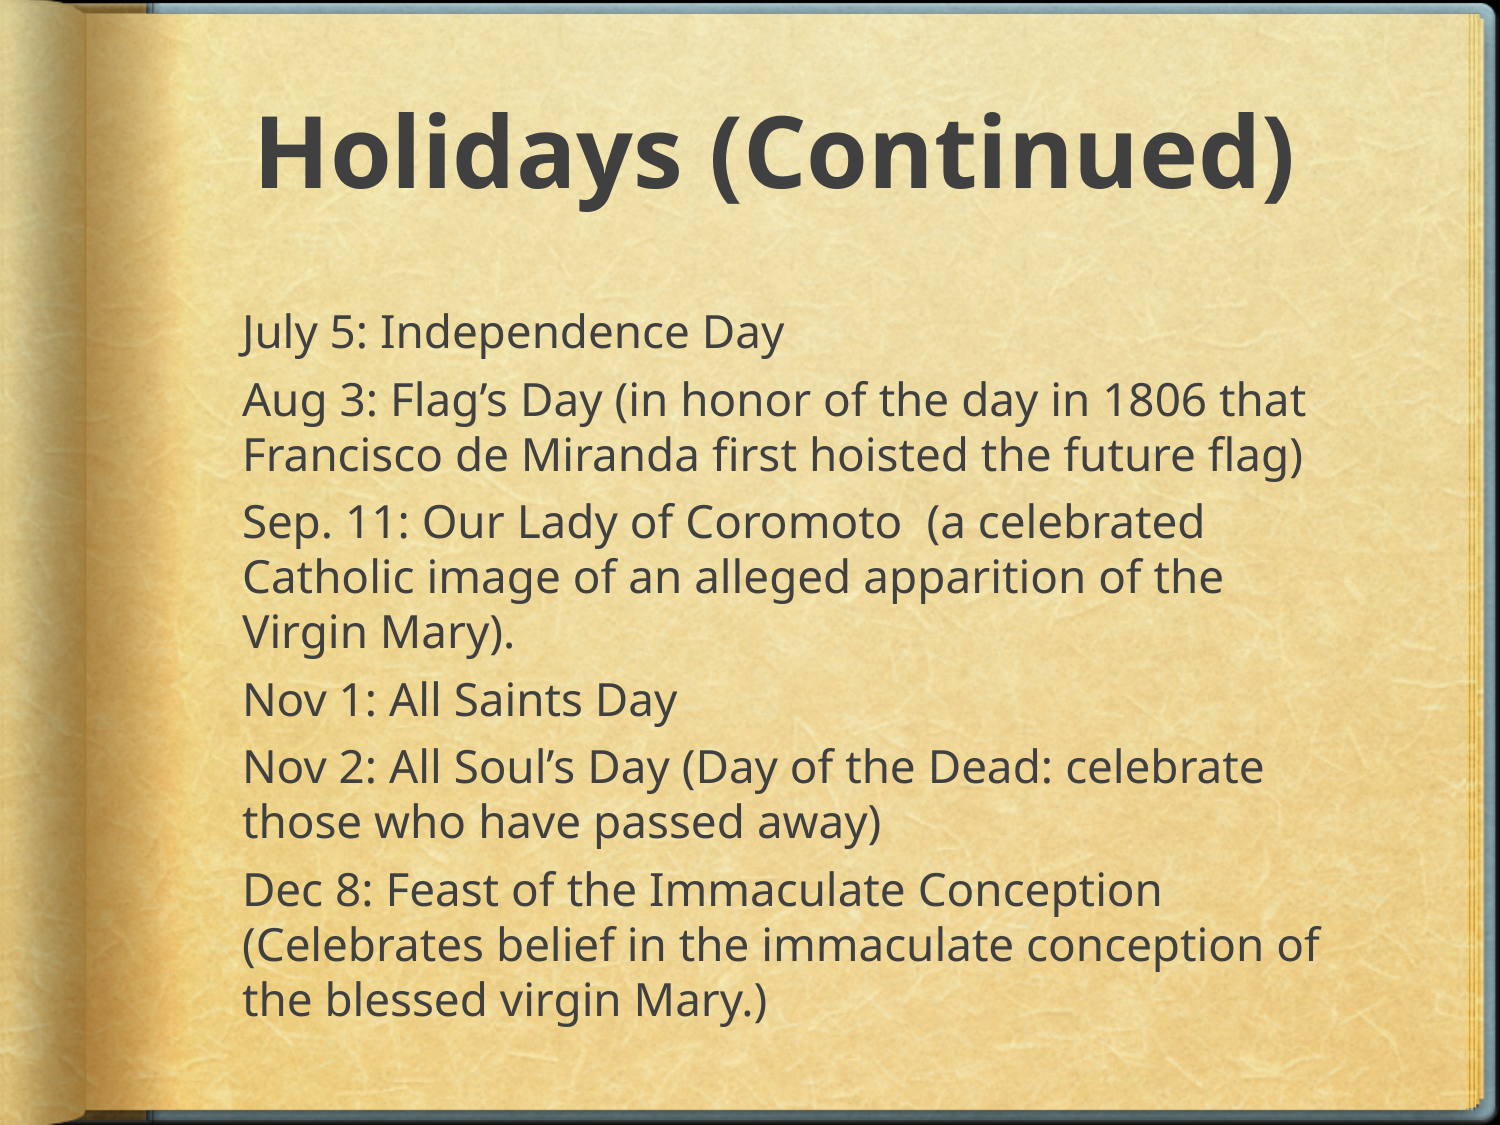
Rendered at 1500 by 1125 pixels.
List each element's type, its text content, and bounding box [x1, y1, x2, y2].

picture [0, 0, 1500, 1125]
list July 5: Independence Day Aug 3: Flag’s Day (in honor of the day in 1806 that Francisco de Miranda first hoisted the future flag) Sep. 11: Our Lady of Coromoto (a celebrated Catholic image of an alleged apparition of the Virgin Mary). Nov 1: All Saints Day Nov 2: All Soul’s Day (Day of the Dead: celebrate those who have passed away) Dec 8: Feast of the Immaculate Conception (Celebrates belief in the immaculate conception of the blessed virgin Mary.) [178, 295, 1372, 1005]
title Holidays (Continued) [178, 45, 1372, 265]
